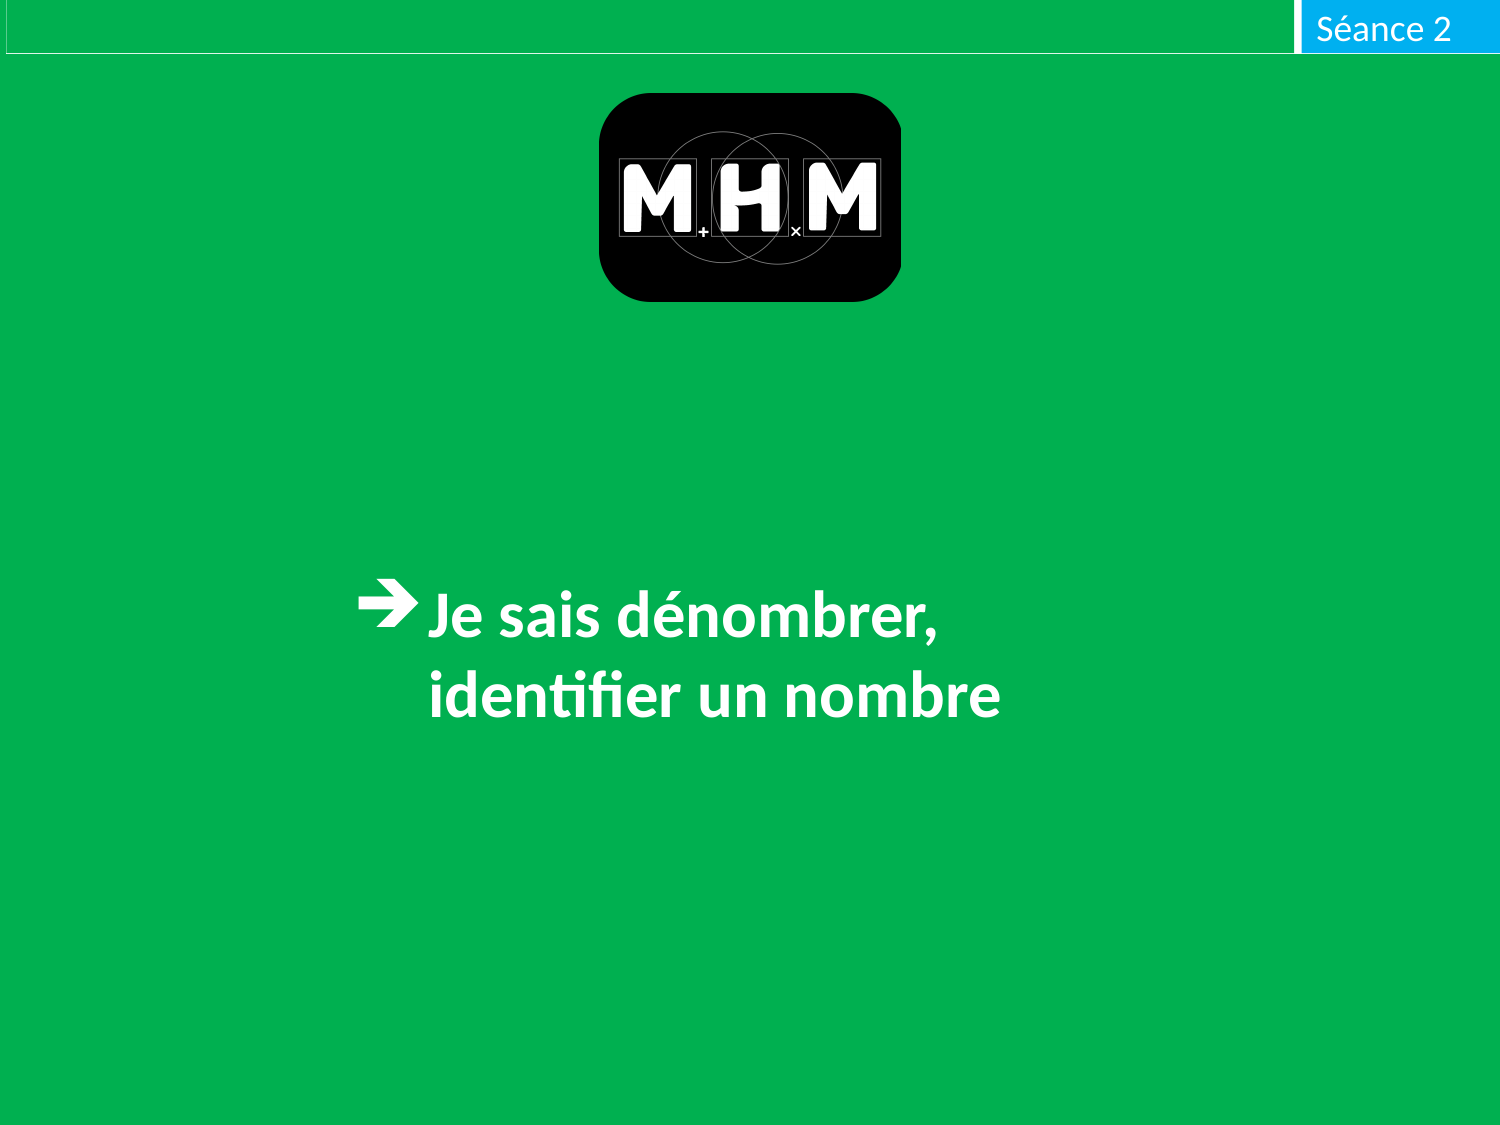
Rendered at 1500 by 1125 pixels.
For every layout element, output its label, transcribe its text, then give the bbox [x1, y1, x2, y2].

text_box [0, 53, 1500, 1125]
picture [599, 93, 901, 302]
text_box Je sais dénombrer, identifier un nombre [338, 493, 1162, 739]
